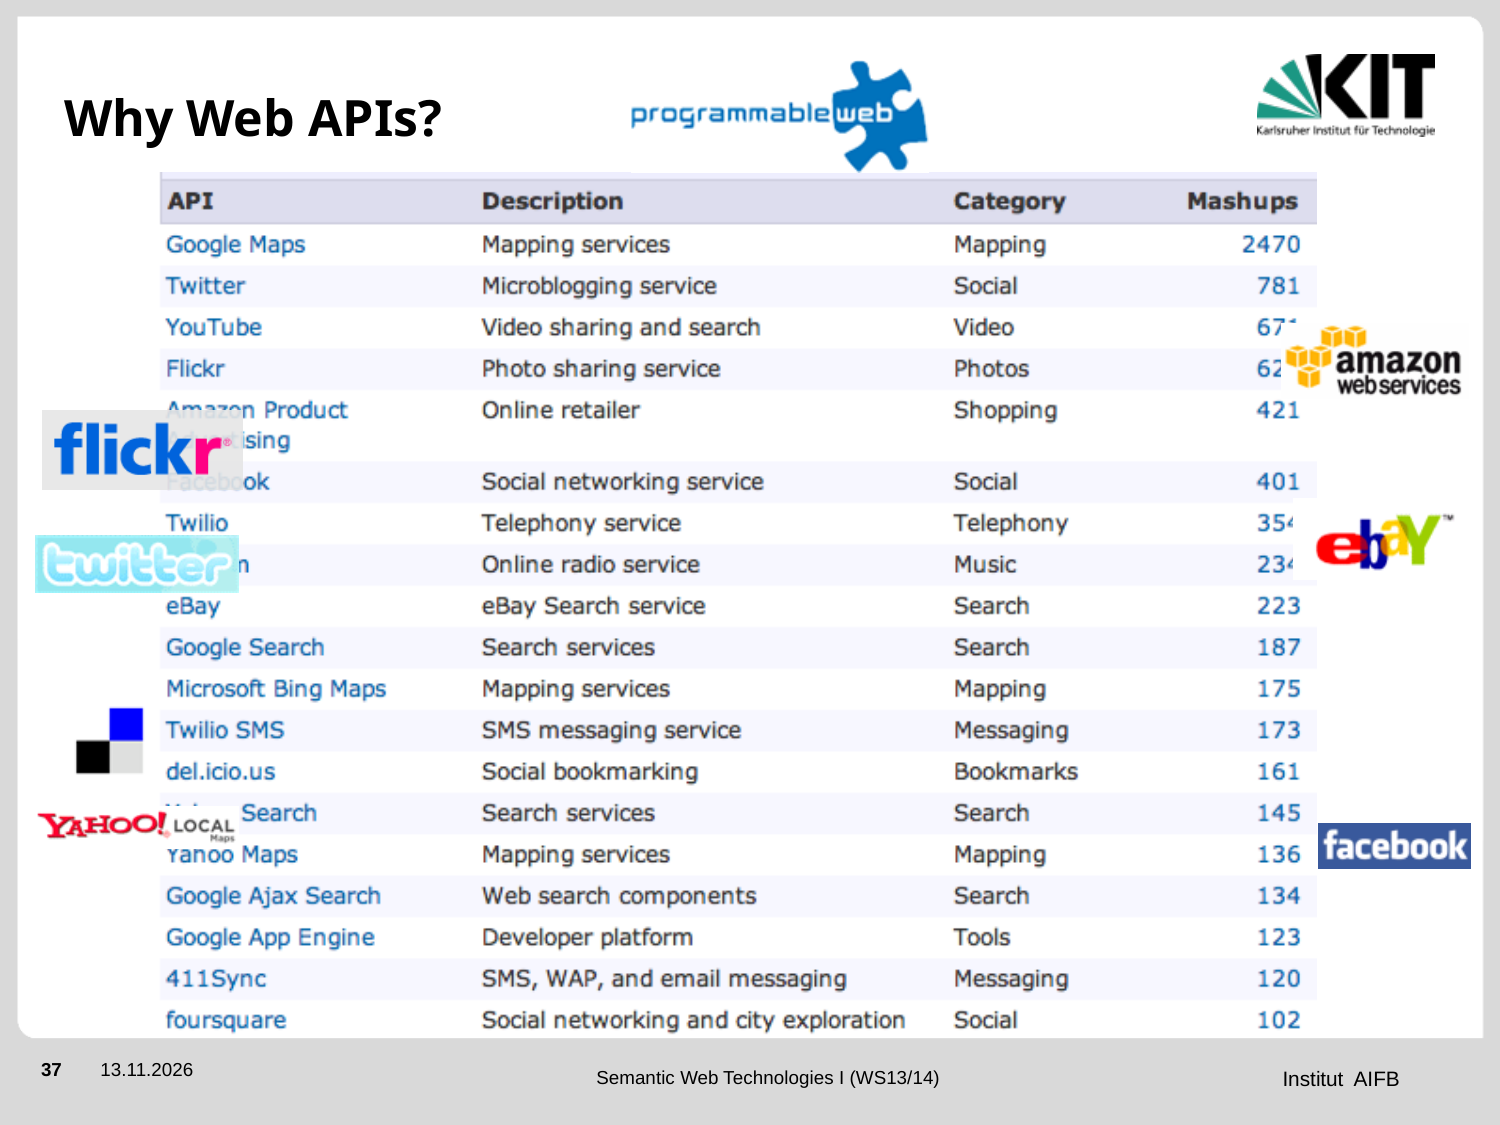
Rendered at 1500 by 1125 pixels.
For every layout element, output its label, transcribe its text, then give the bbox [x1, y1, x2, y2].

title Why Web APIs? [64, 54, 1198, 147]
picture [0, 0, 1500, 1125]
